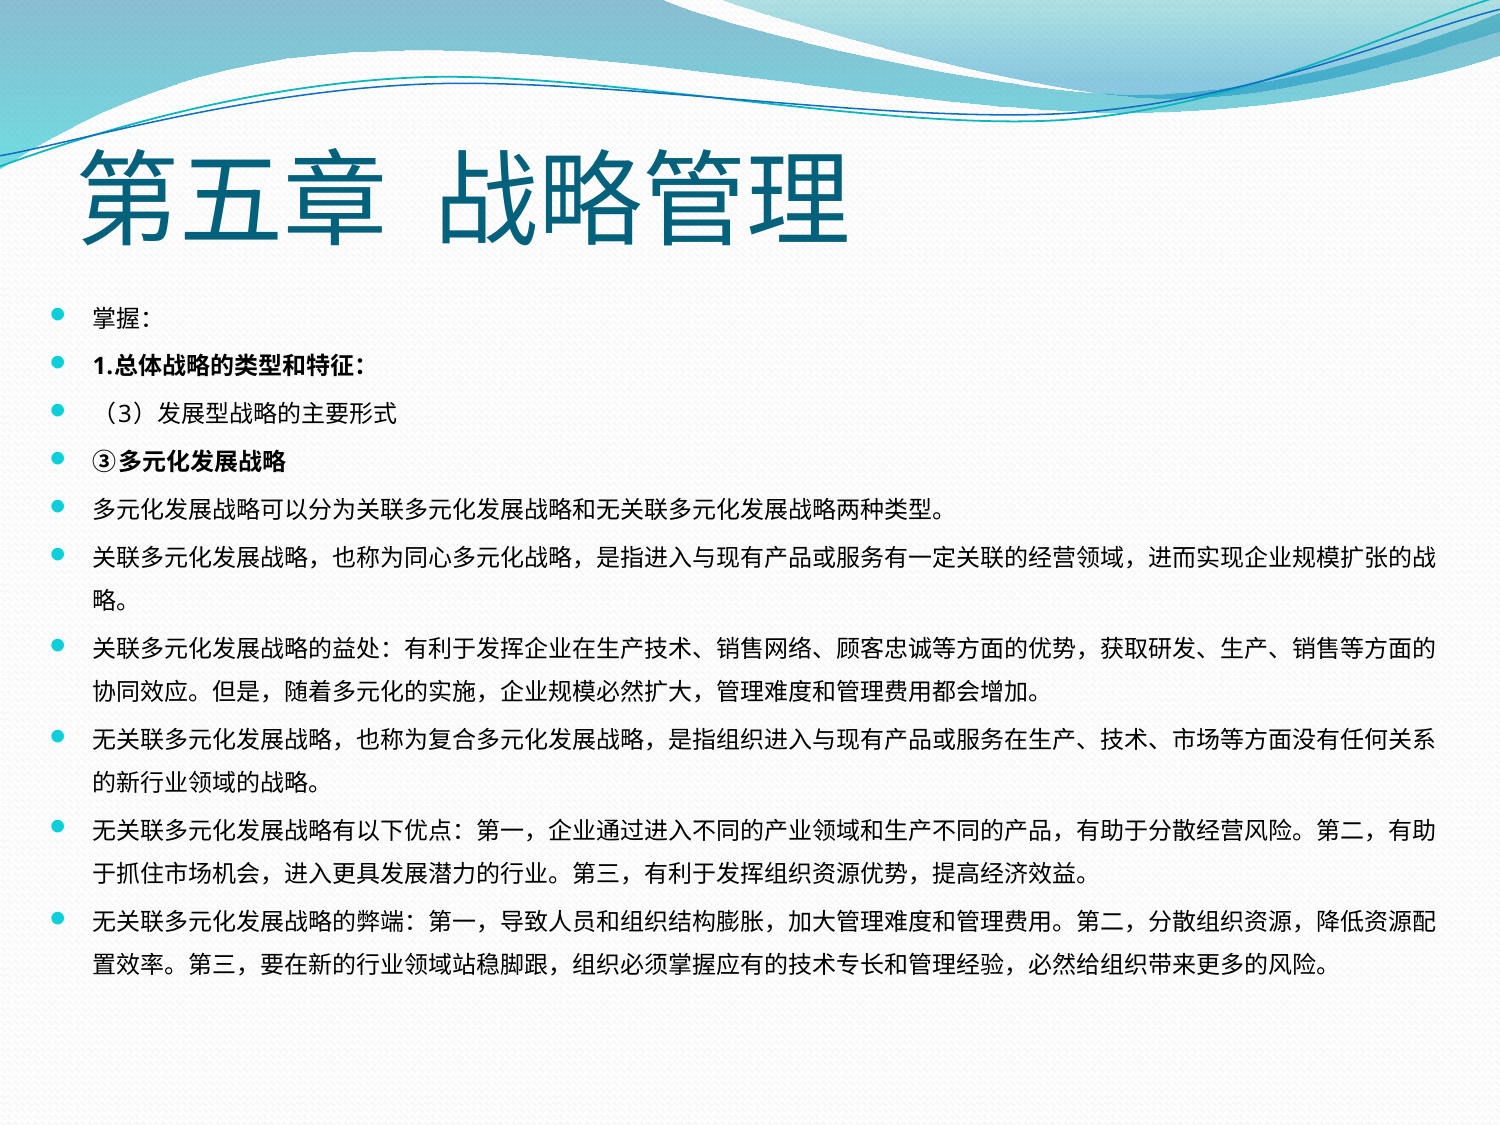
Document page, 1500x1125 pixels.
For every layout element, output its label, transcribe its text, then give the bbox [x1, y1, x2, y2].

title 第五章 战略管理 [75, 70, 1425, 258]
list 掌握： 1.总体战略的类型和特征： （3）发展型战略的主要形式 ③多元化发展战略 多元化发展战略可以分为关联多元化发展战略和无关联多元化发展战略两种类型。 关联多元化发展战略，也称为同心多元化战略，是指进入与现有产品或服务有一定关联的经营领域，进而实现企业规模扩张的战略。 关联多元化发展战略的益处：有利于发挥企业在生产技术、销售网络、顾客忠诚等方面的优势，获取研发、生产、销售等方面的协同效应。但是，随着多元化的实施，企业规模必然扩大，管理难度和管理费用都会增加。 无关联多元化发展战略，也称为复合多元化发展战略，是指组织进入与现有产品或服务在生产、技术、市场等方面没有任何关系的新行业领域的战略。 无关联多元化发展战略有以下优点：第一，企业通过进入不同的产业领域和生产不同的产品，有助于分散经营风险。第二，有助于抓住市场机会，进入更具发展潜力的行业。第三，有利于发挥组织资源优势，提高经济效益。 无关联多元化发展战略的弊端：第一，导致人员和组织结构膨胀，加大管理难度和管理费用。第二，分散组织资源，降低资源配置效率。第三，要在新的行业领域站稳脚跟，组织必须掌握应有的技术专长和管理经验，必然给组织带来更多的风险。 [34, 281, 1454, 1038]
